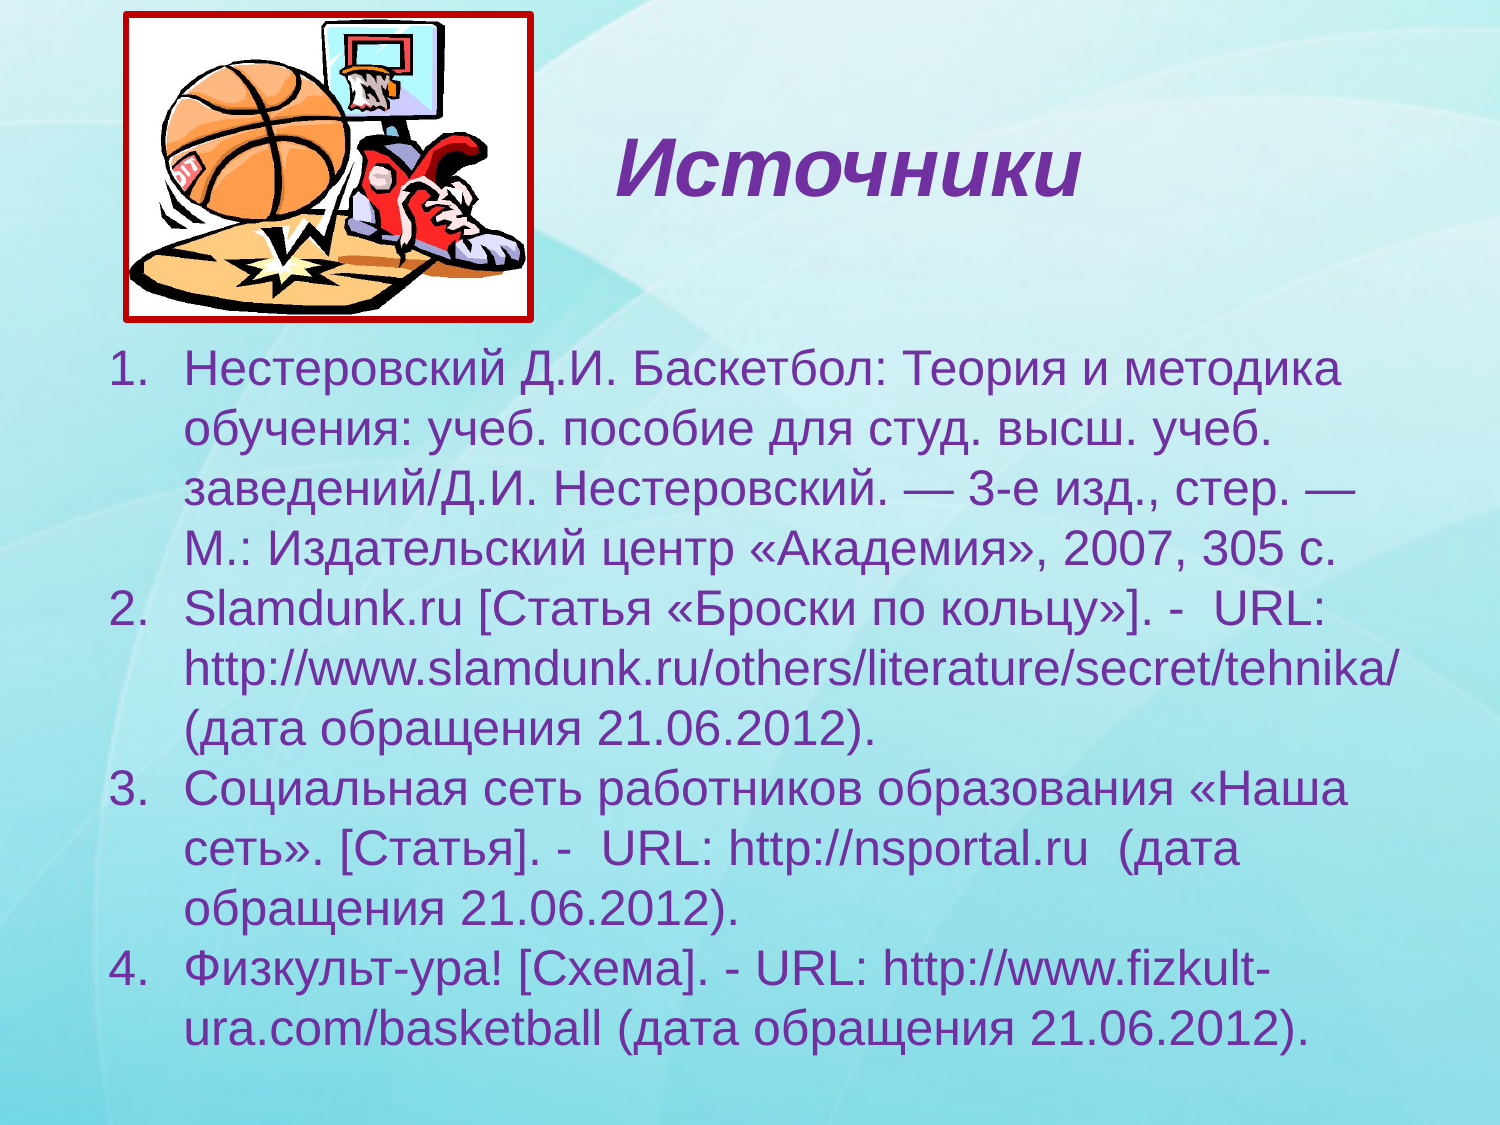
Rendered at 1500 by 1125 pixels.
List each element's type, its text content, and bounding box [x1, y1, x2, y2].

text_box Нестеровский Д.И. Баскетбол: Теория и методика обучения: учеб. пособие для студ. высш. учеб. заведений/Д.И. Нестеровский. ― 3-е изд., стер. ― М.: Издательский центр «Академия», 2007, 305 c. Slamdunk.ru [Статья «Броски по кольцу»]. - URL: http://www.slamdunk.ru/others/literature/secret/tehnika/ (дата обращения 21.06.2012). Cоциальная сеть работников образования «Наша сеть». [Статья]. - URL: http://nsportal.ru (дата обращения 21.06.2012). Физкульт-ура! [Схема]. - URL: http://www.fizkult-ura.com/basketball (дата обращения 21.06.2012). [93, 328, 1430, 1063]
picture [0, 0, 1500, 1125]
text_box Источники [600, 105, 1099, 221]
